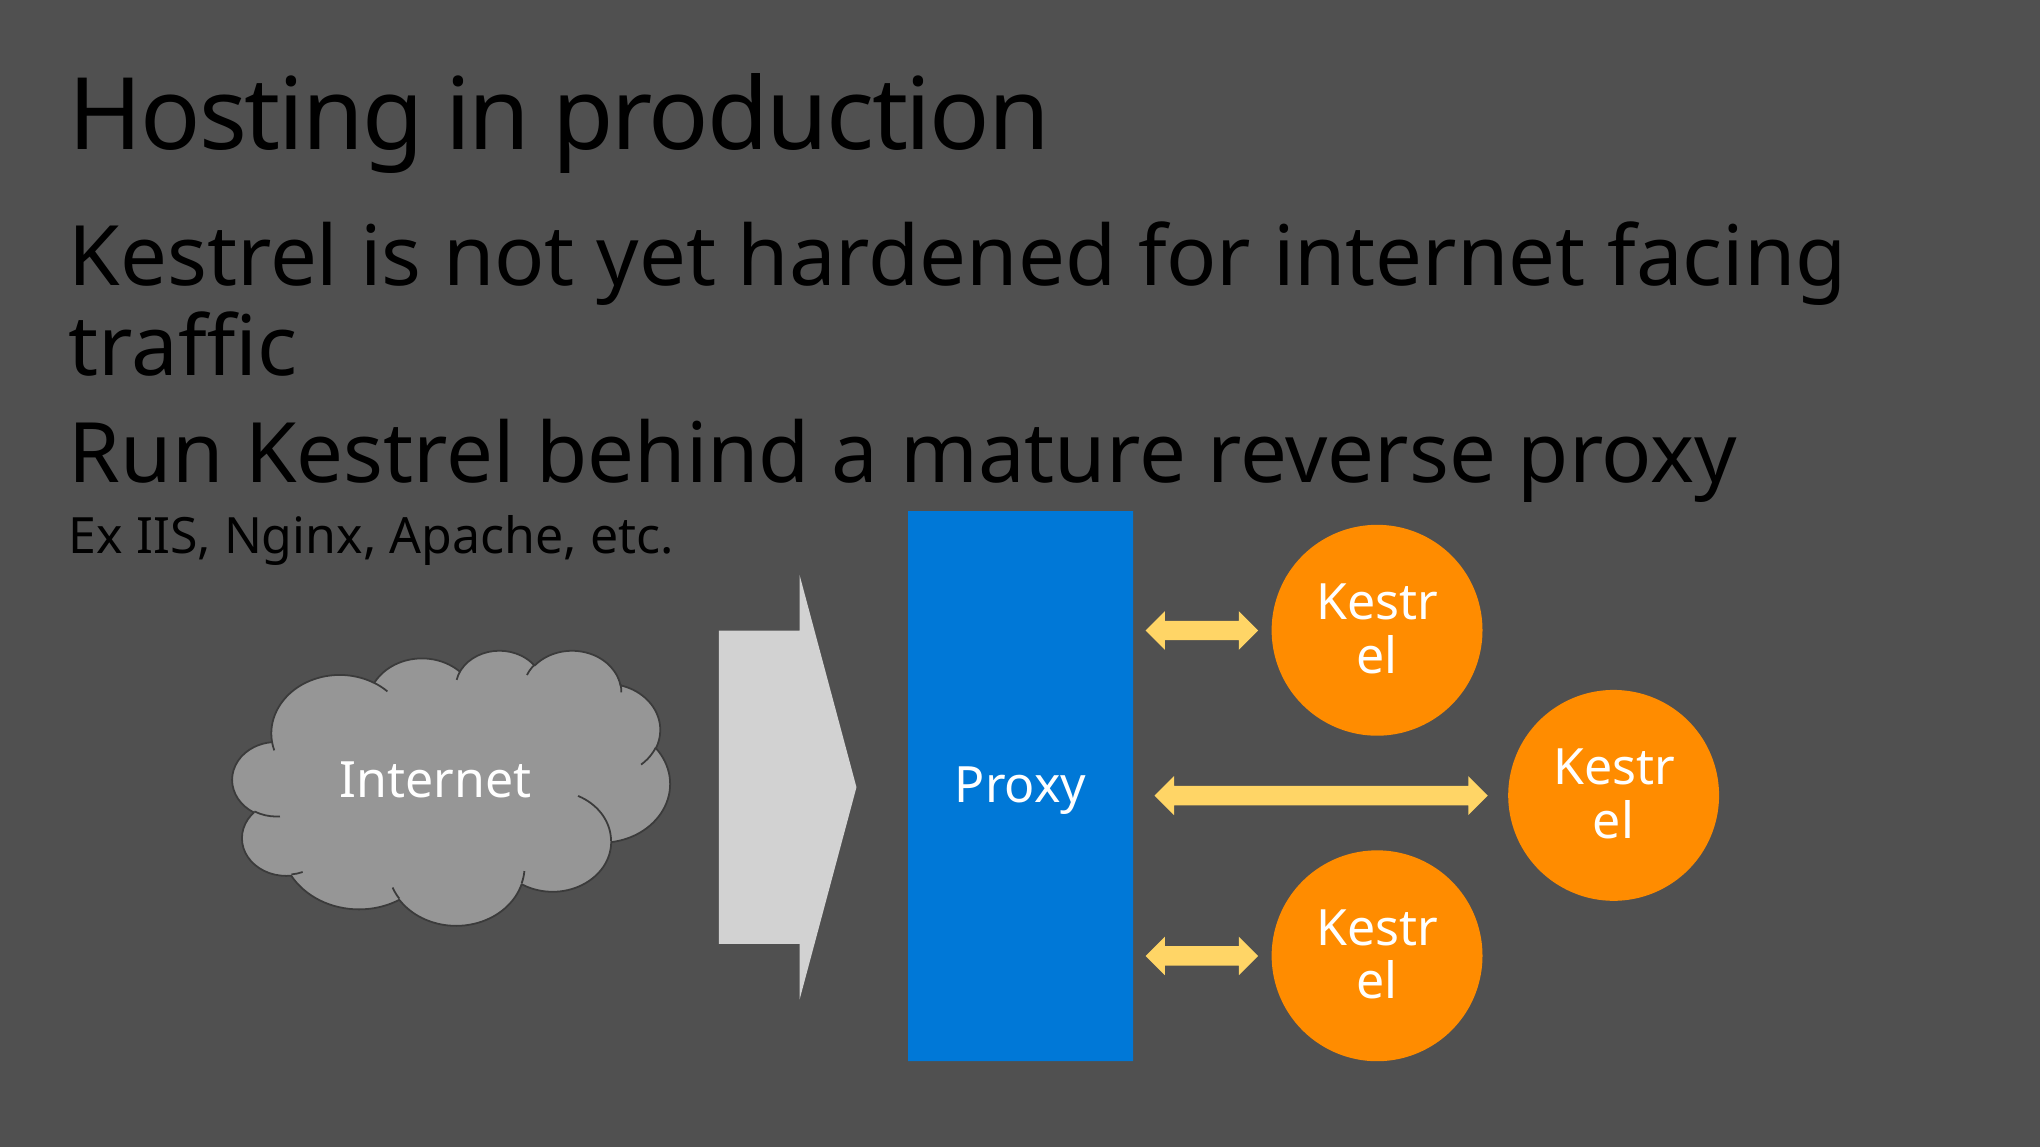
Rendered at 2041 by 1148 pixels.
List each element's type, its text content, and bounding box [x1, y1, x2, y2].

text_box Kestrel [1507, 689, 1720, 902]
list Kestrel is not yet hardened for internet facing traffic Run Kestrel behind a mature reverse proxy Ex IIS, Nginx, Apache, etc. [45, 198, 1996, 676]
text_box [1153, 774, 1489, 817]
text_box [1144, 609, 1260, 652]
title Hosting in production [45, 48, 1996, 198]
text_box Kestrel [1270, 849, 1484, 1063]
text_box Proxy [907, 510, 1134, 1062]
text_box Internet [231, 649, 672, 927]
text_box Kestrel [1270, 523, 1484, 737]
text_box [718, 573, 858, 1001]
text_box [1144, 935, 1260, 977]
